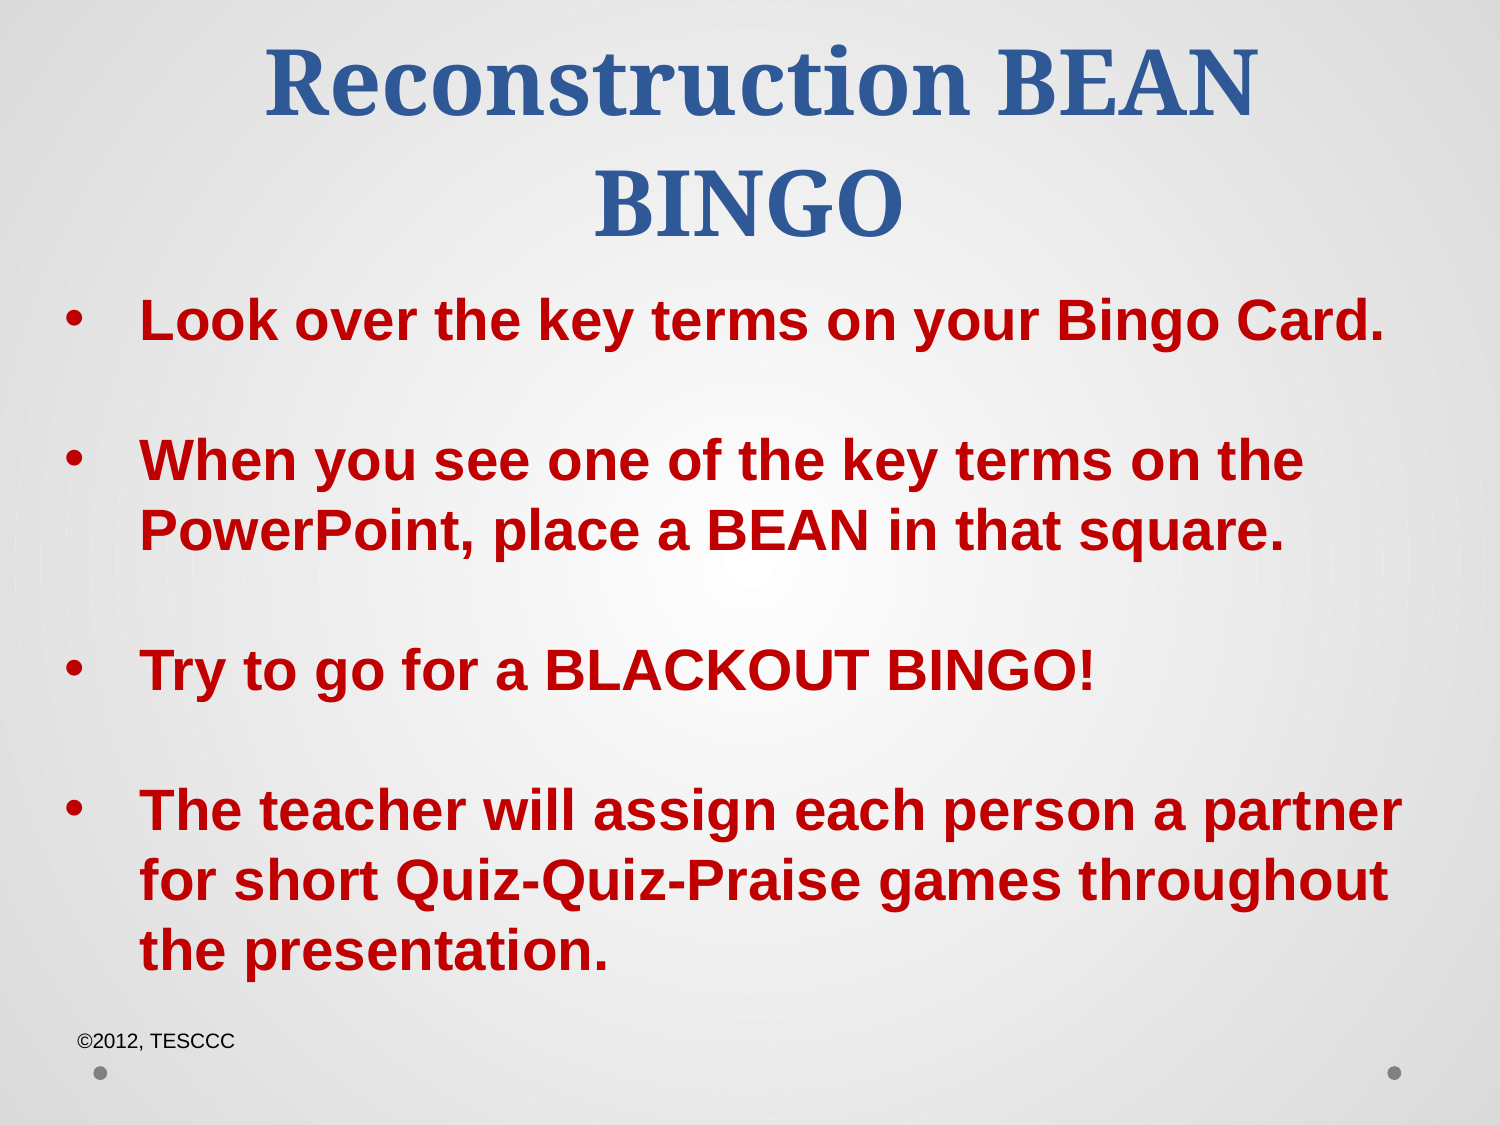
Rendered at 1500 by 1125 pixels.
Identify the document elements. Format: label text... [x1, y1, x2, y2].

text_box Look over the key terms on your Bingo Card. When you see one of the key terms on the PowerPoint, place a BEAN in that square. Try to go for a BLACKOUT BINGO! The teacher will assign each person a partner for short Quiz-Quiz-Praise games throughout the presentation. [50, 274, 1450, 990]
text_box ©2012, TESCCC [62, 1020, 400, 1060]
title Civil War and Reconstruction BEAN BINGO [87, 87, 1438, 263]
